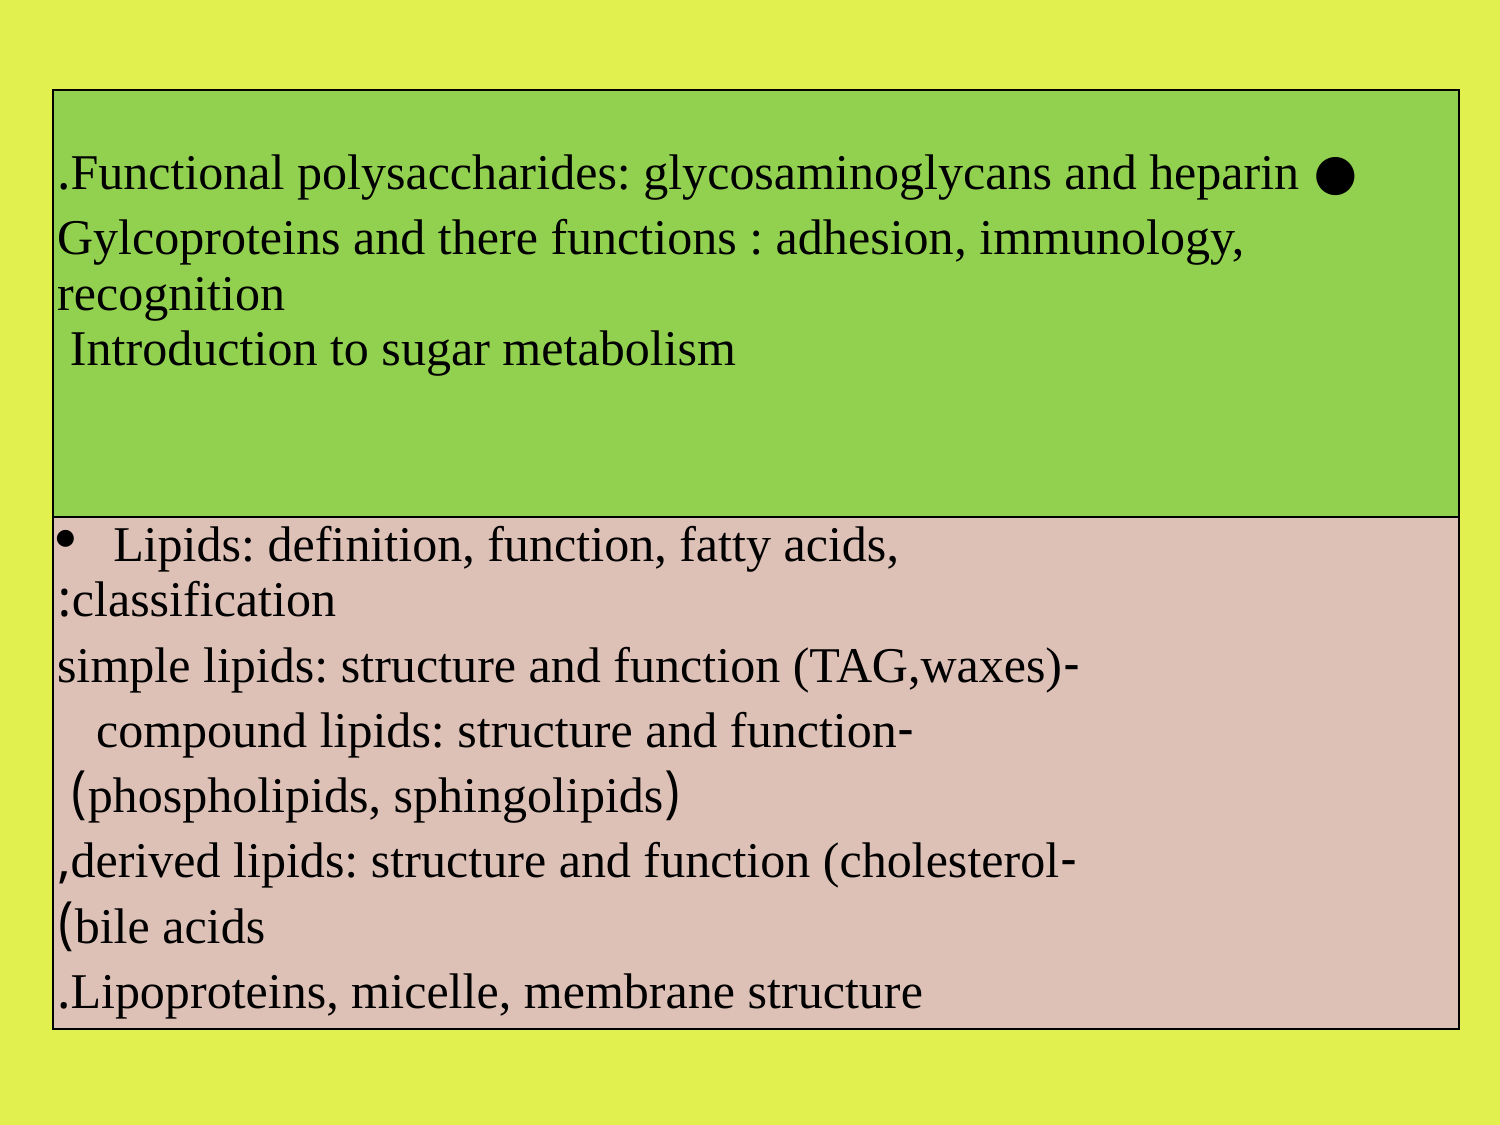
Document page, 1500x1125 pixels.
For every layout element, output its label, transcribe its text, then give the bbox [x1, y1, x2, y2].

table_header ● Functional polysaccharides: glycosaminoglycans and heparin. Gylcoproteins and there functions : adhesion, immunology, recognition Introduction to sugar metabolism [54, 91, 1458, 516]
table_cell Lipids: definition, function, fatty acids, classification: -simple lipids: structure and function (TAG,waxes) -compound lipids: structure and function (phospholipids, sphingolipids) -derived lipids: structure and function (cholesterol, bile acids) Lipoproteins, micelle, membrane structure. [54, 518, 1458, 1028]
